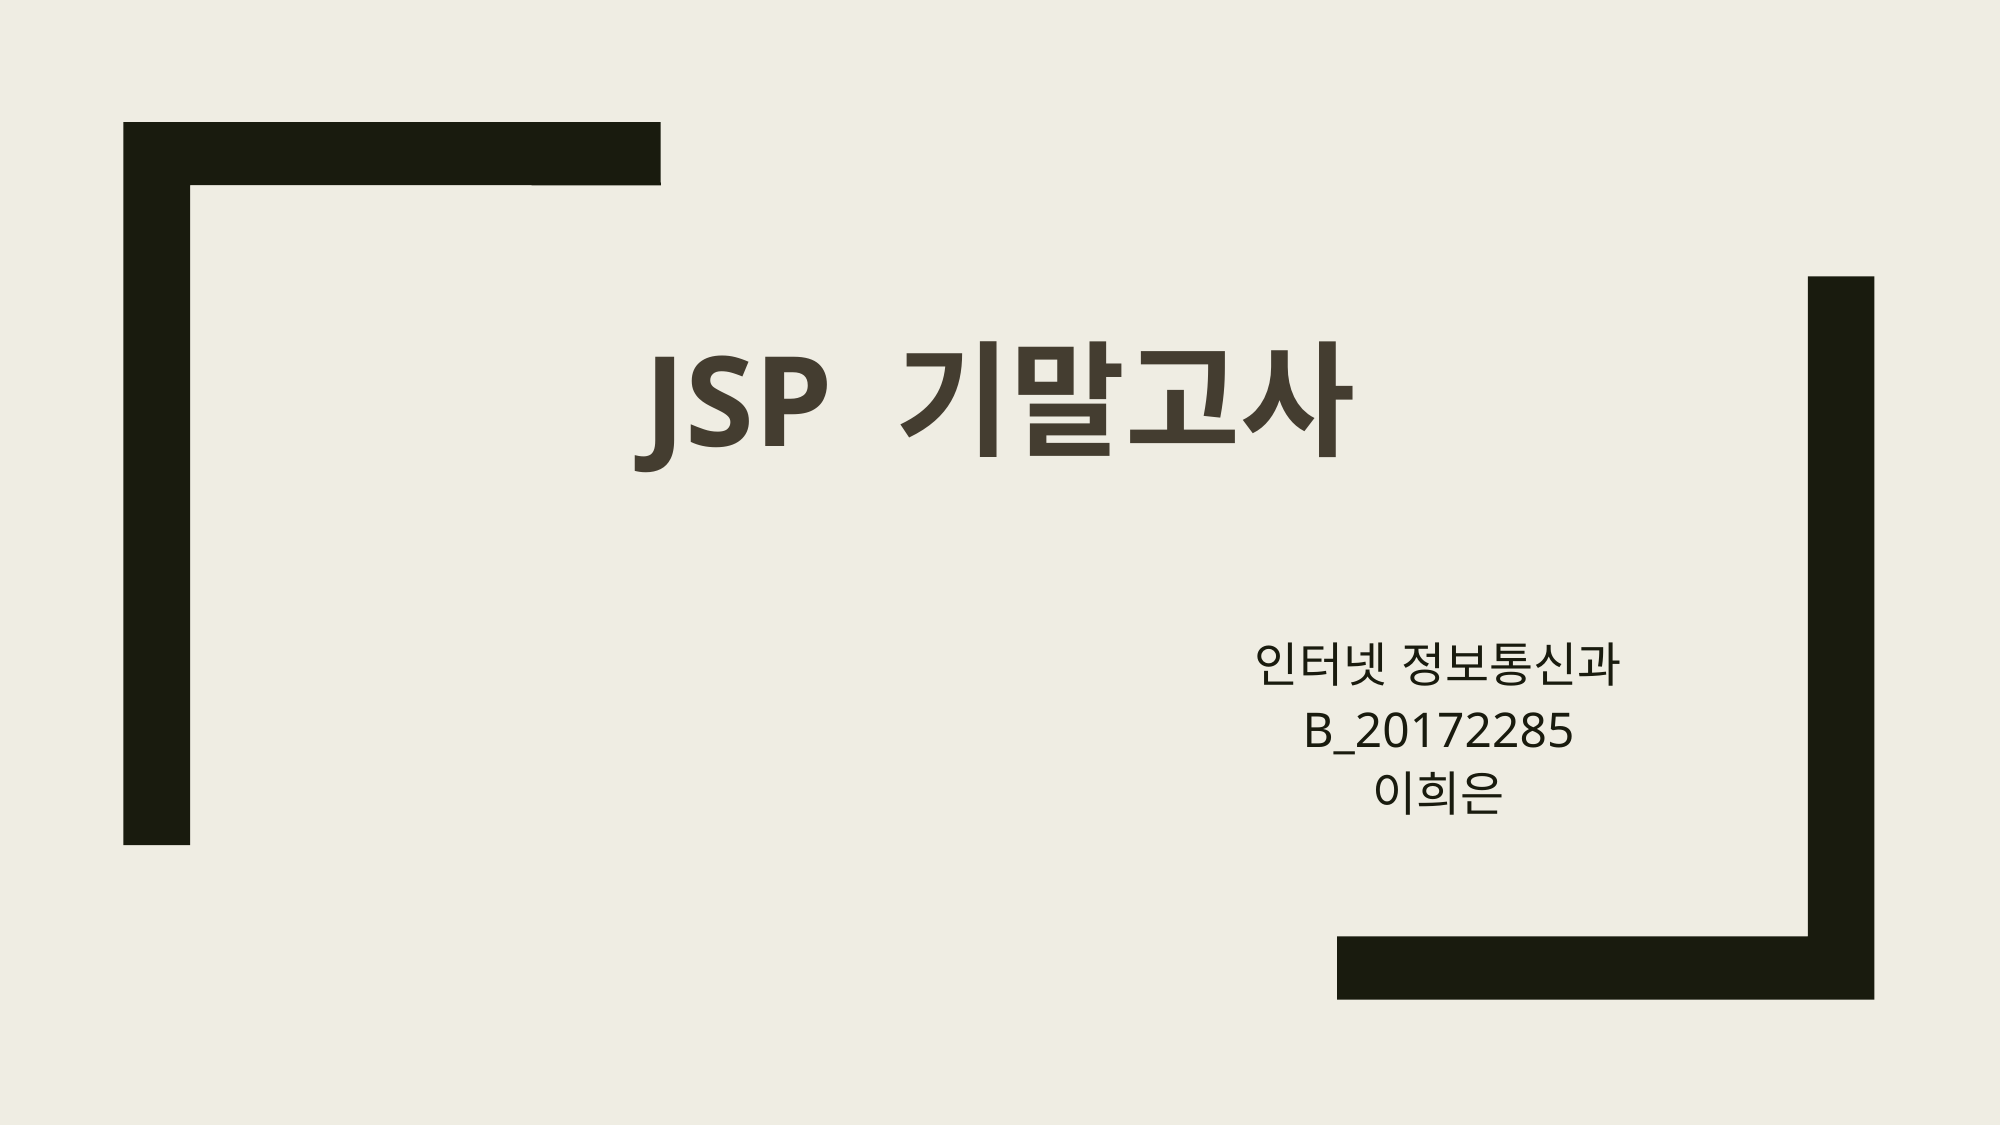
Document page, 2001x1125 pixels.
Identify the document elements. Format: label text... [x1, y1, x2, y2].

subtitle 인터넷 정보통신과 B_20172285 이희은 [1191, 620, 1686, 830]
title JSP 기말고사 [314, 231, 1686, 481]
